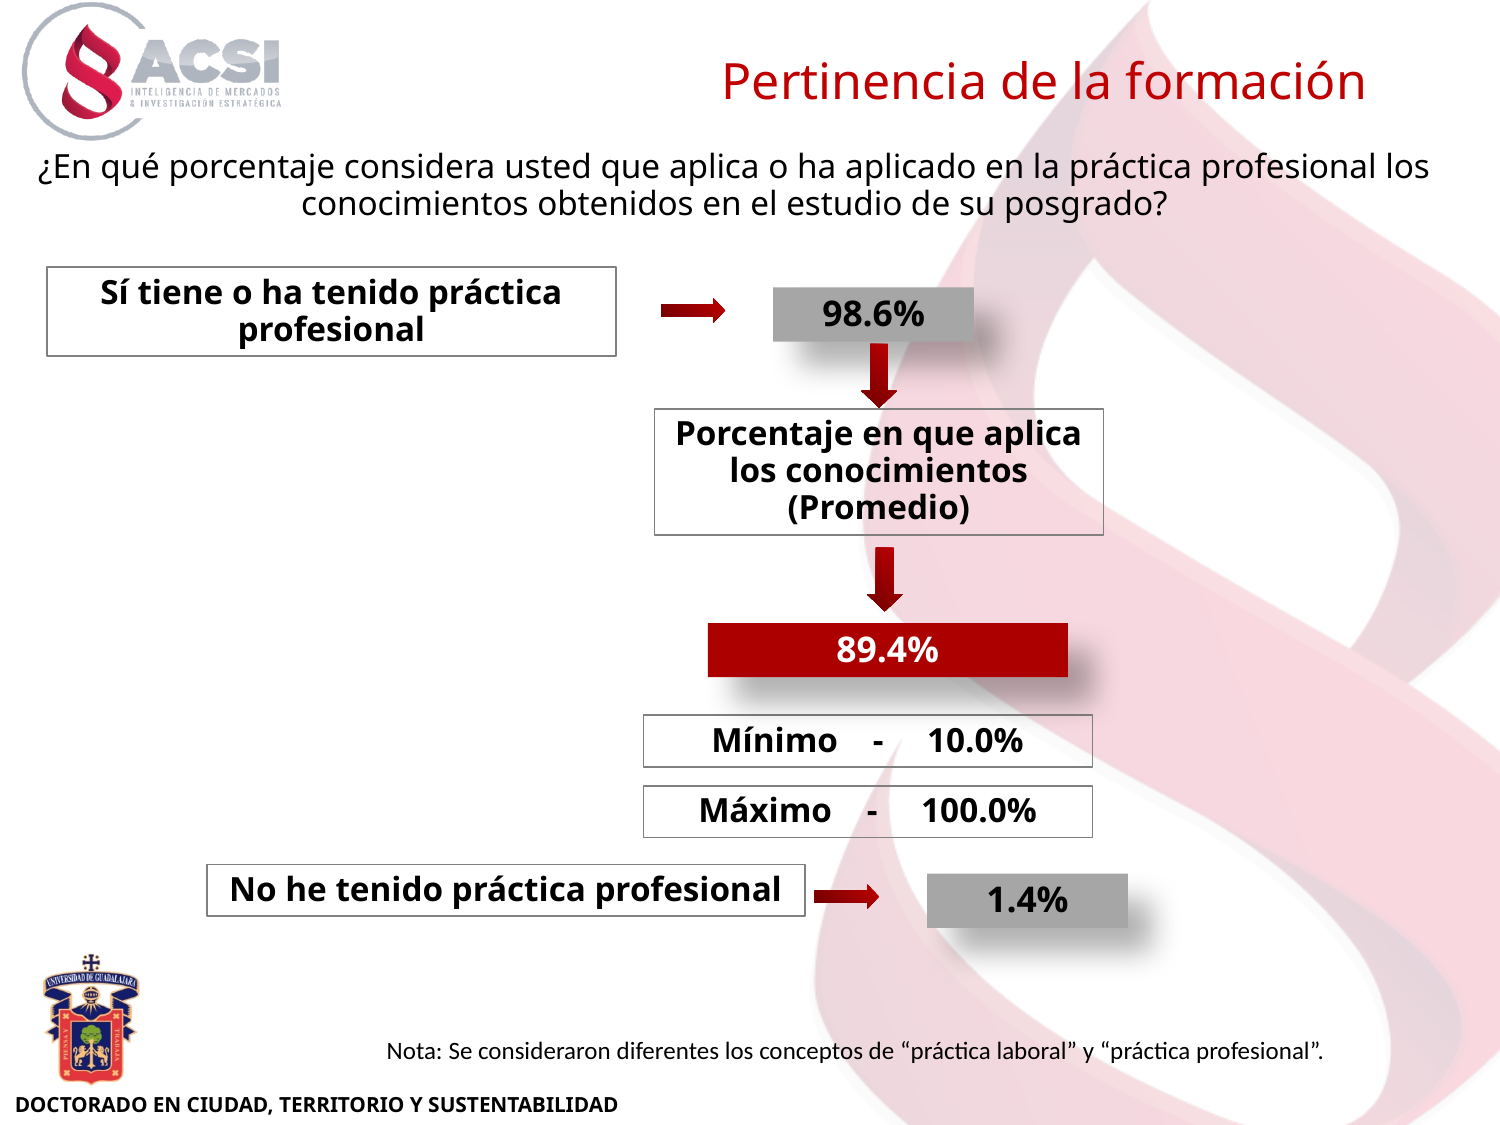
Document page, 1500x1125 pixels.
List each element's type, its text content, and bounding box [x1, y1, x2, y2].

text_box Porcentaje en que aplica los conocimientos (Promedio) [654, 408, 1104, 535]
text_box Nota: Se consideraron diferentes los conceptos de “práctica laboral” y “práctica profesional”. [371, 1027, 1483, 1072]
text_box ¿En qué porcentaje considera usted que aplica o ha aplicado en la práctica profesional los conocimientos obtenidos en el estudio de su posgrado? [0, 141, 1471, 231]
text_box [814, 884, 879, 909]
text_box 89.4% [707, 623, 1068, 678]
text_box [867, 547, 903, 612]
text_box [661, 298, 726, 323]
text_box Pertinencia de la formación [589, 42, 1500, 118]
text_box [861, 343, 897, 408]
text_box Sí tiene o ha tenido práctica profesional [47, 267, 617, 356]
picture [10, 0, 292, 141]
text_box 1.4% [927, 873, 1128, 928]
text_box No he tenido práctica profesional [207, 864, 806, 917]
text_box Máximo - 100.0% [643, 785, 1093, 838]
text_box Mínimo - 10.0% [643, 715, 1093, 767]
text_box 98.6% [773, 287, 974, 342]
picture [41, 952, 141, 1088]
